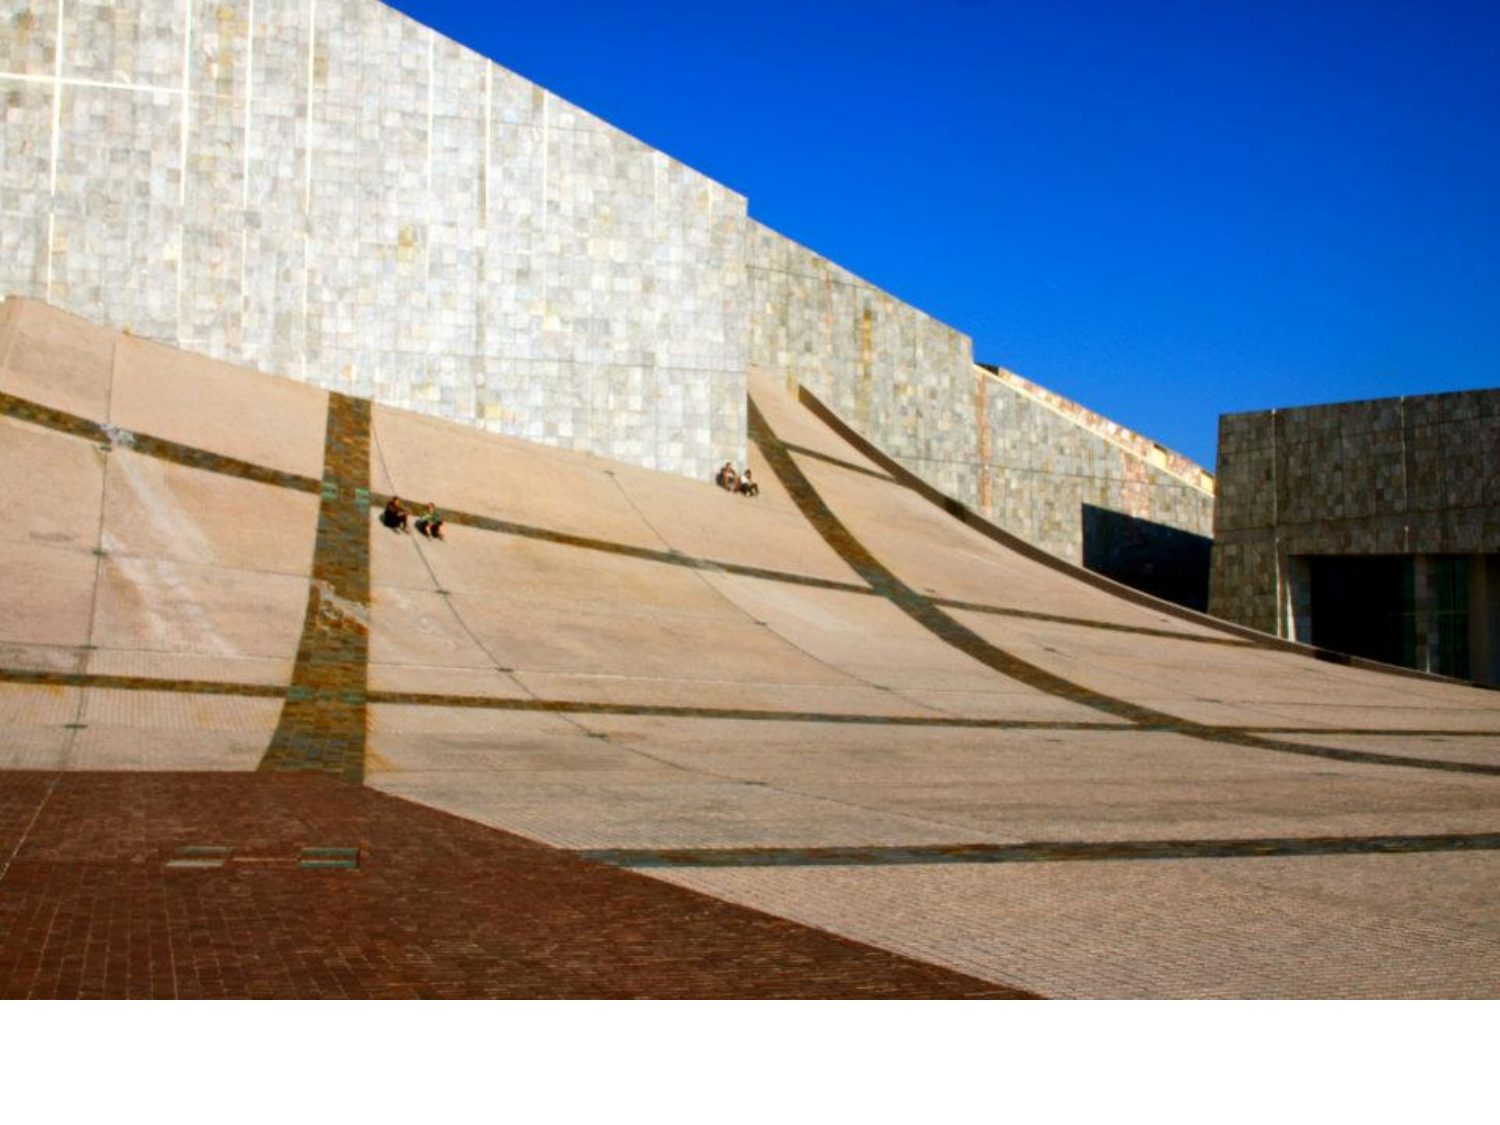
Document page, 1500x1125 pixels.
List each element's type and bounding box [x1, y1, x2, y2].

picture [0, 0, 1500, 1001]
